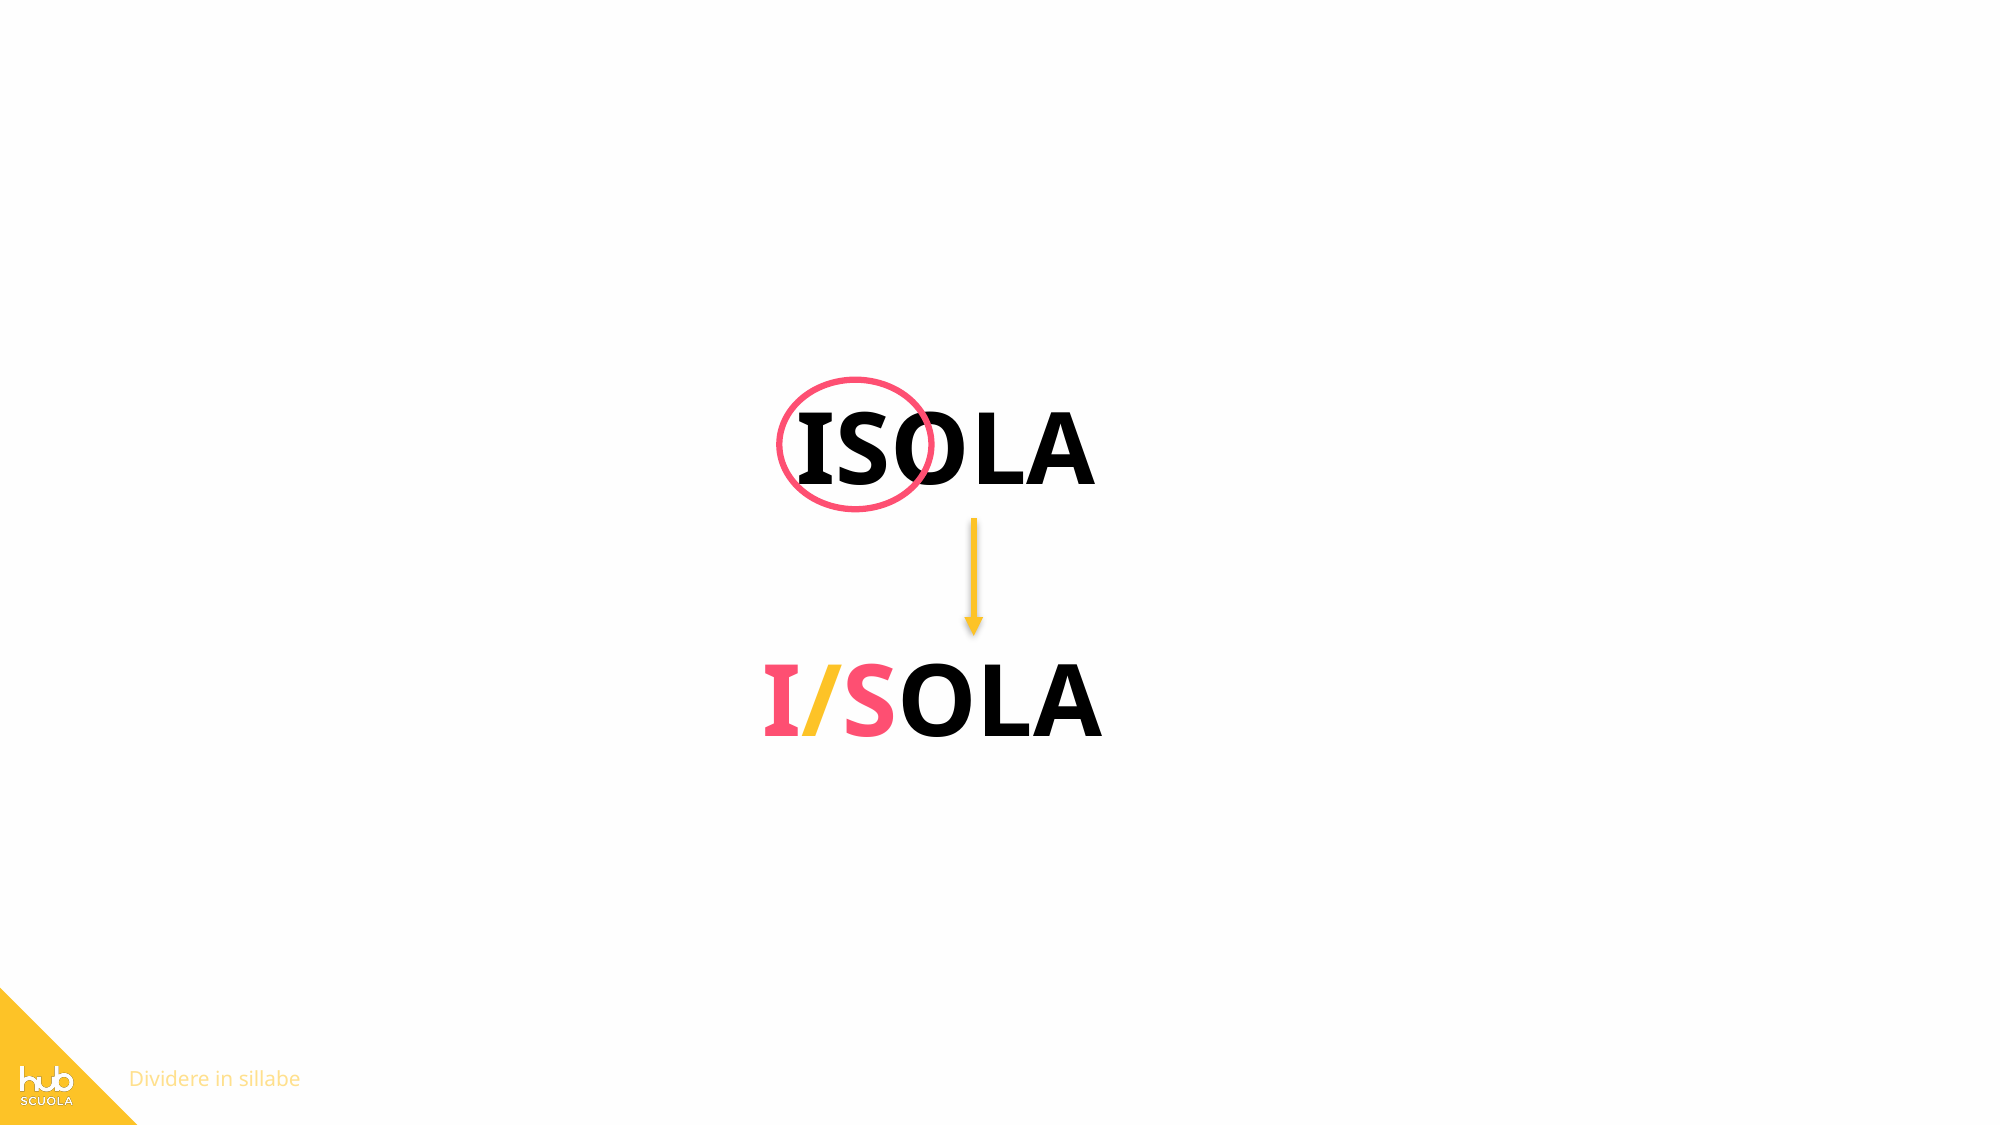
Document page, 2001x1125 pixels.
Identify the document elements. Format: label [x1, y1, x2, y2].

text_box [754, 376, 1194, 766]
picture [20, 1066, 74, 1106]
